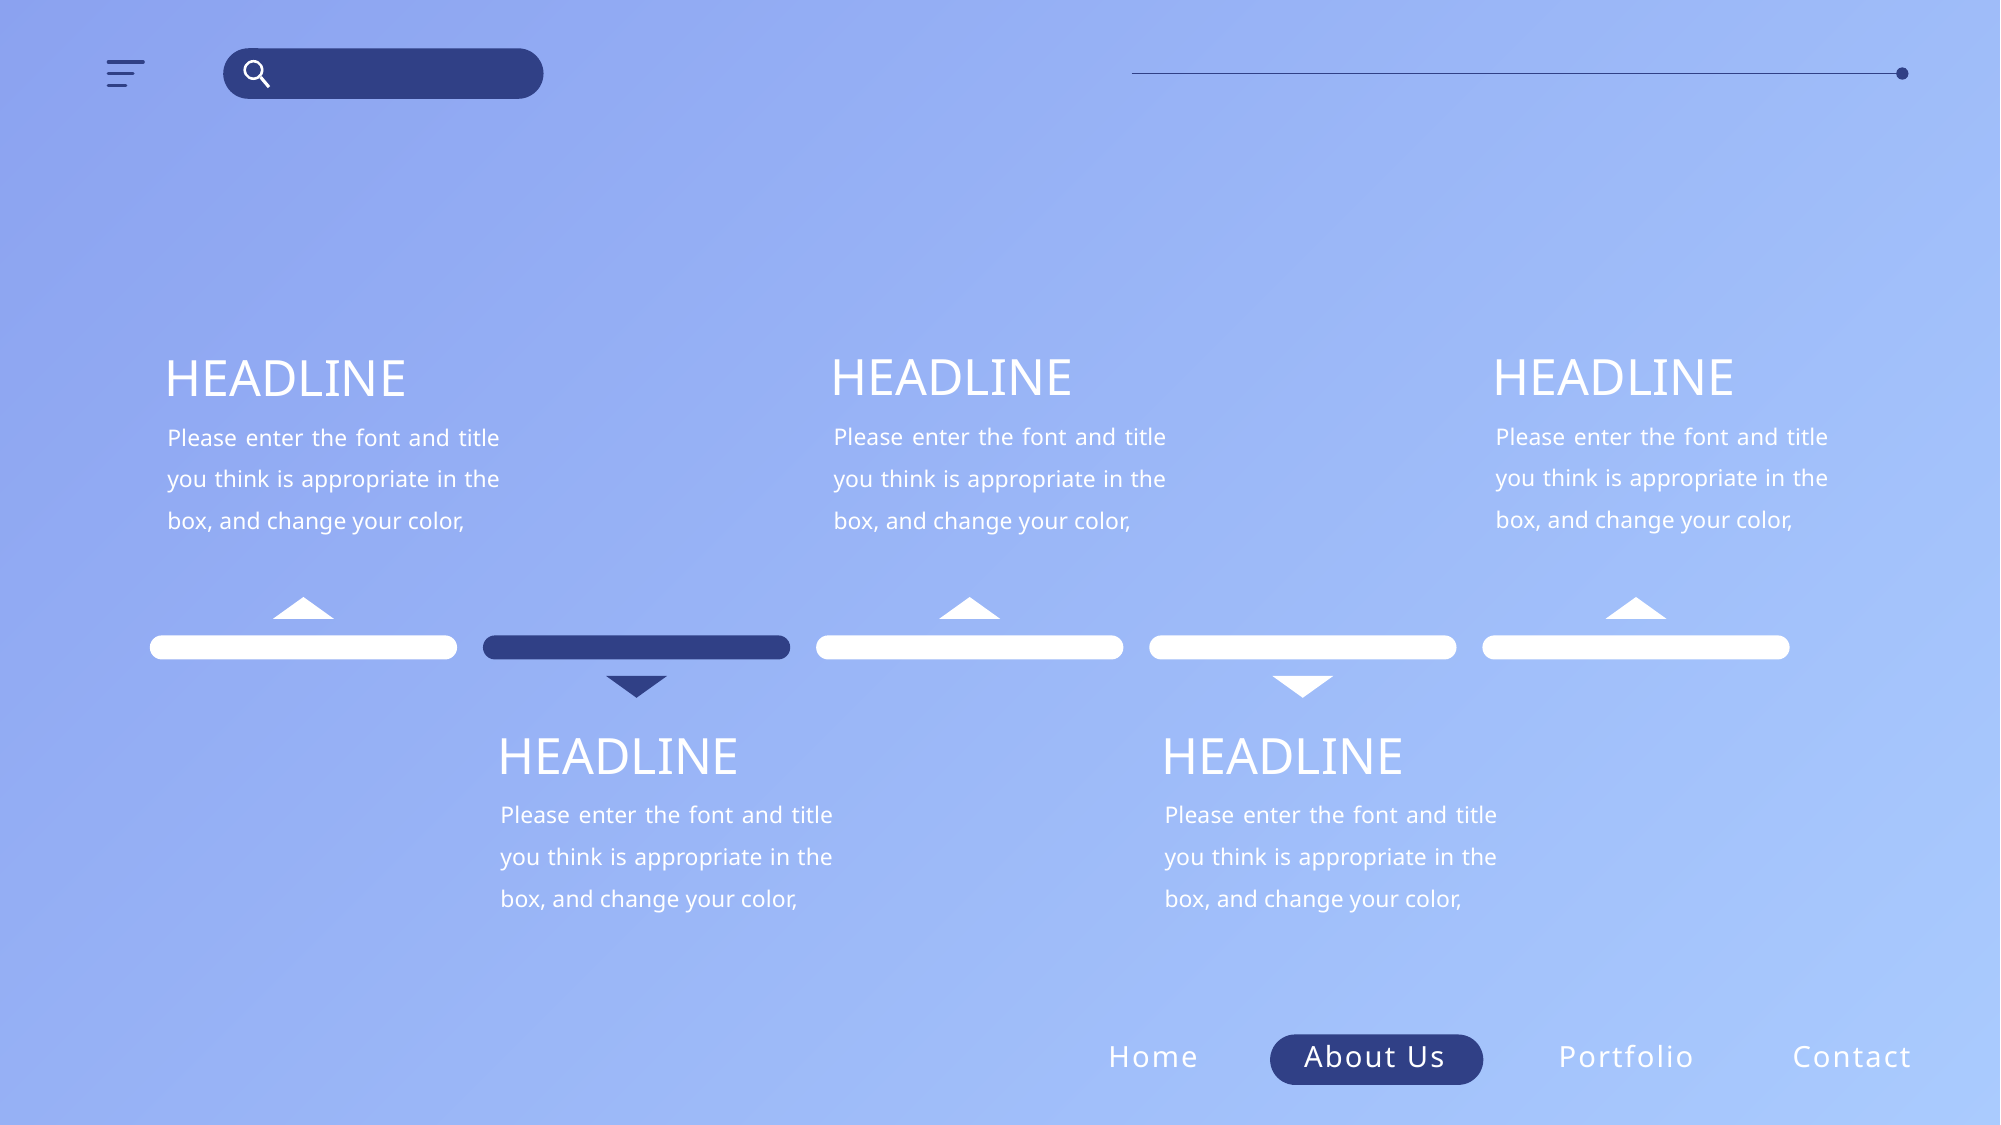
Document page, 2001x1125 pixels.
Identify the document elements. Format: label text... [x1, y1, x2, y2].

text_box Contact [1777, 1030, 1936, 1081]
text_box [1269, 674, 1337, 700]
text_box HEADLINE [1147, 716, 1479, 792]
text_box [602, 674, 671, 700]
text_box [815, 634, 1125, 661]
text_box Home [1093, 1030, 1213, 1081]
text_box Please enter the font and title you think is appropriate in the box, and change your color, [1480, 400, 1844, 541]
text_box Please enter the font and title you think is appropriate in the box, and change your color, [1149, 779, 1513, 920]
text_box Please enter the font and title you think is appropriate in the box, and change your color, [152, 401, 516, 542]
text_box Portfolio [1543, 1030, 1709, 1081]
text_box [481, 634, 792, 661]
text_box [1148, 634, 1458, 661]
text_box [1481, 634, 1791, 661]
text_box Please enter the font and title you think is appropriate in the box, and change your color, [818, 401, 1182, 541]
text_box [148, 634, 459, 661]
text_box HEADLINE [816, 338, 1148, 414]
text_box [1270, 1030, 1484, 1085]
text_box HEADLINE [1478, 338, 1810, 413]
text_box HEADLINE [482, 716, 814, 792]
text_box [269, 595, 338, 620]
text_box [108, 48, 544, 99]
text_box HEADLINE [149, 338, 481, 414]
text_box [1602, 595, 1670, 620]
text_box [935, 595, 1004, 620]
text_box Please enter the font and title you think is appropriate in the box, and change your color, [485, 779, 849, 920]
